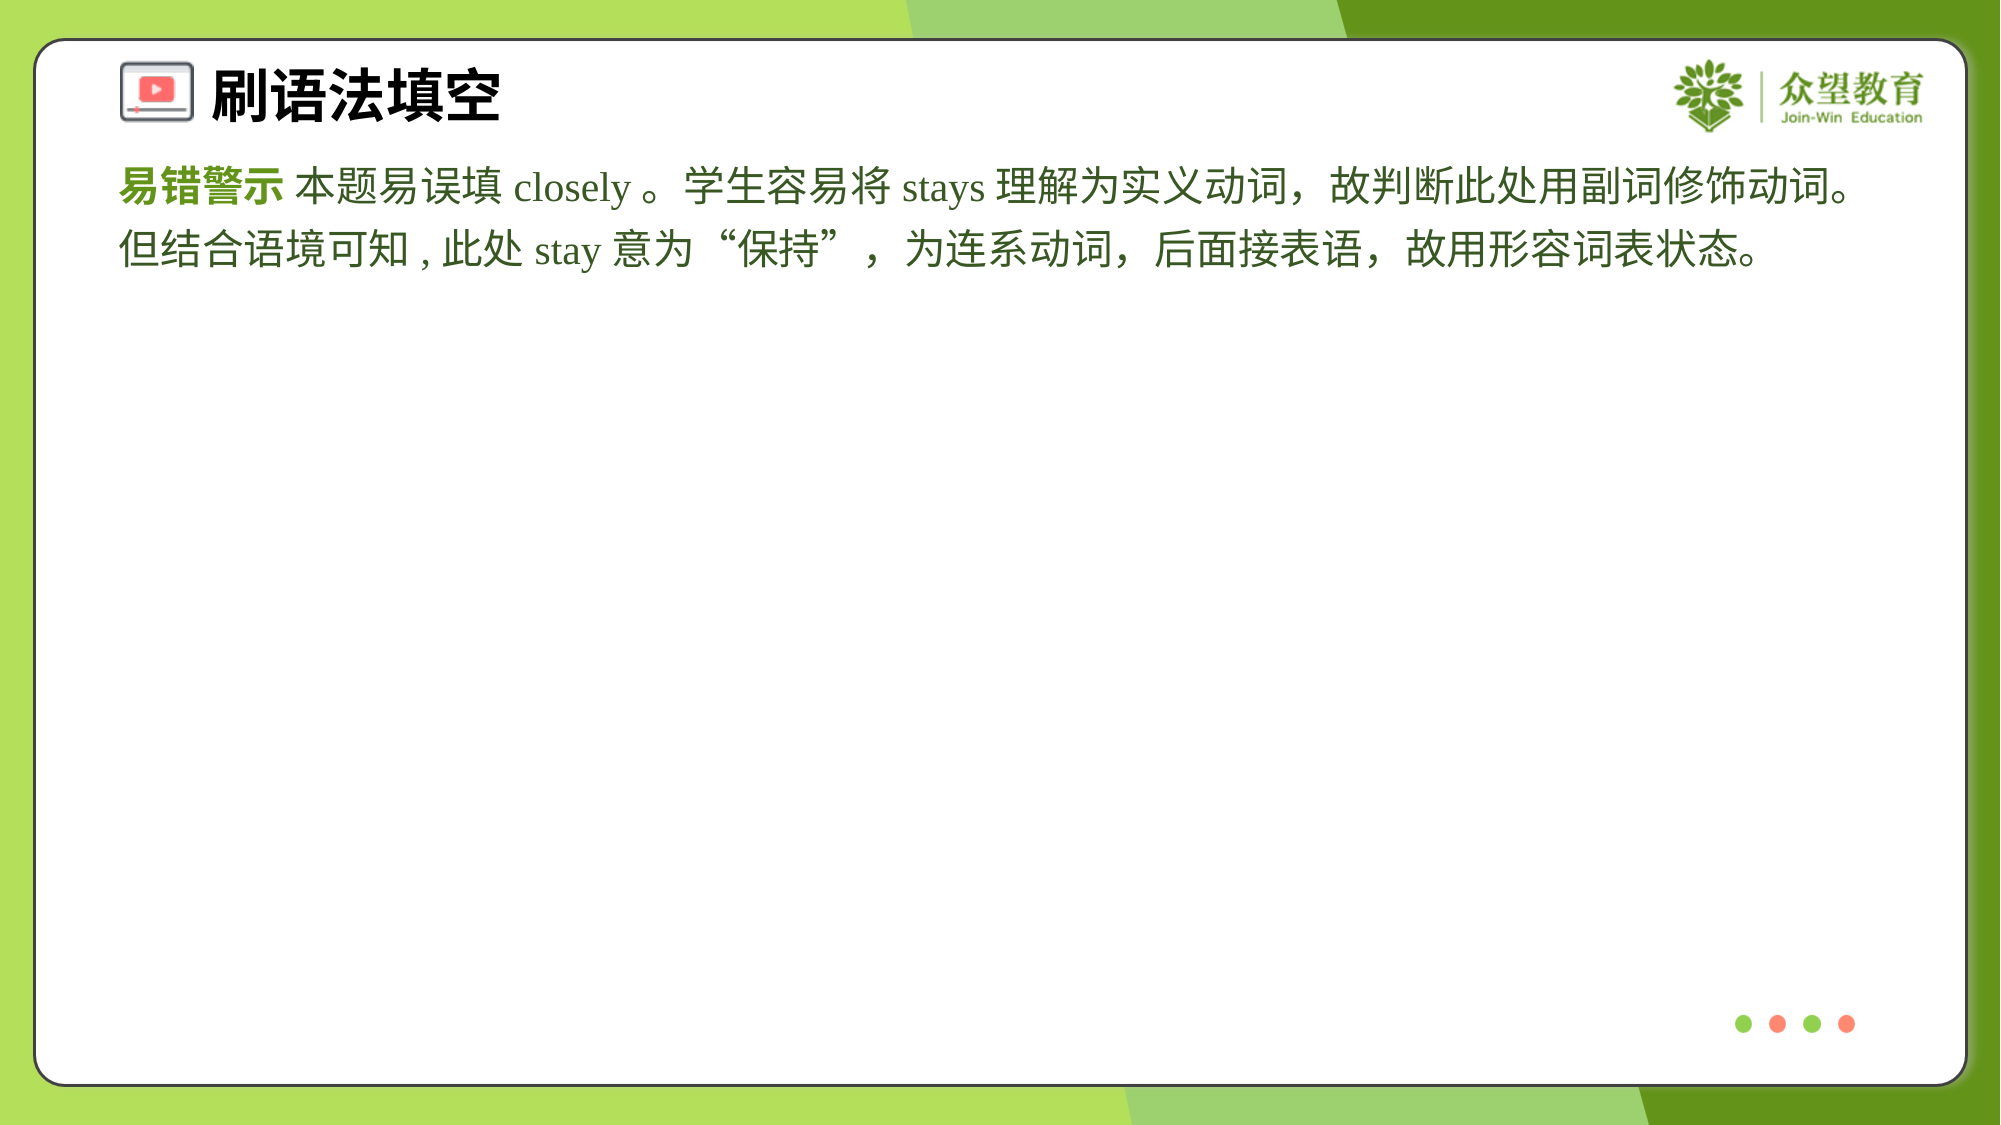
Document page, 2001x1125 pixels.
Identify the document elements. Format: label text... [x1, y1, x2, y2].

picture [0, 0, 2000, 1125]
text_box 易错警示 本题易误填closely。学生容易将stays理解为实义动词，故判断此处用副词修饰动词。但结合语境可知,此处stay意为“保持”，为连系动词，后面接表语，故用形容词表状态。 [118, 147, 1883, 268]
